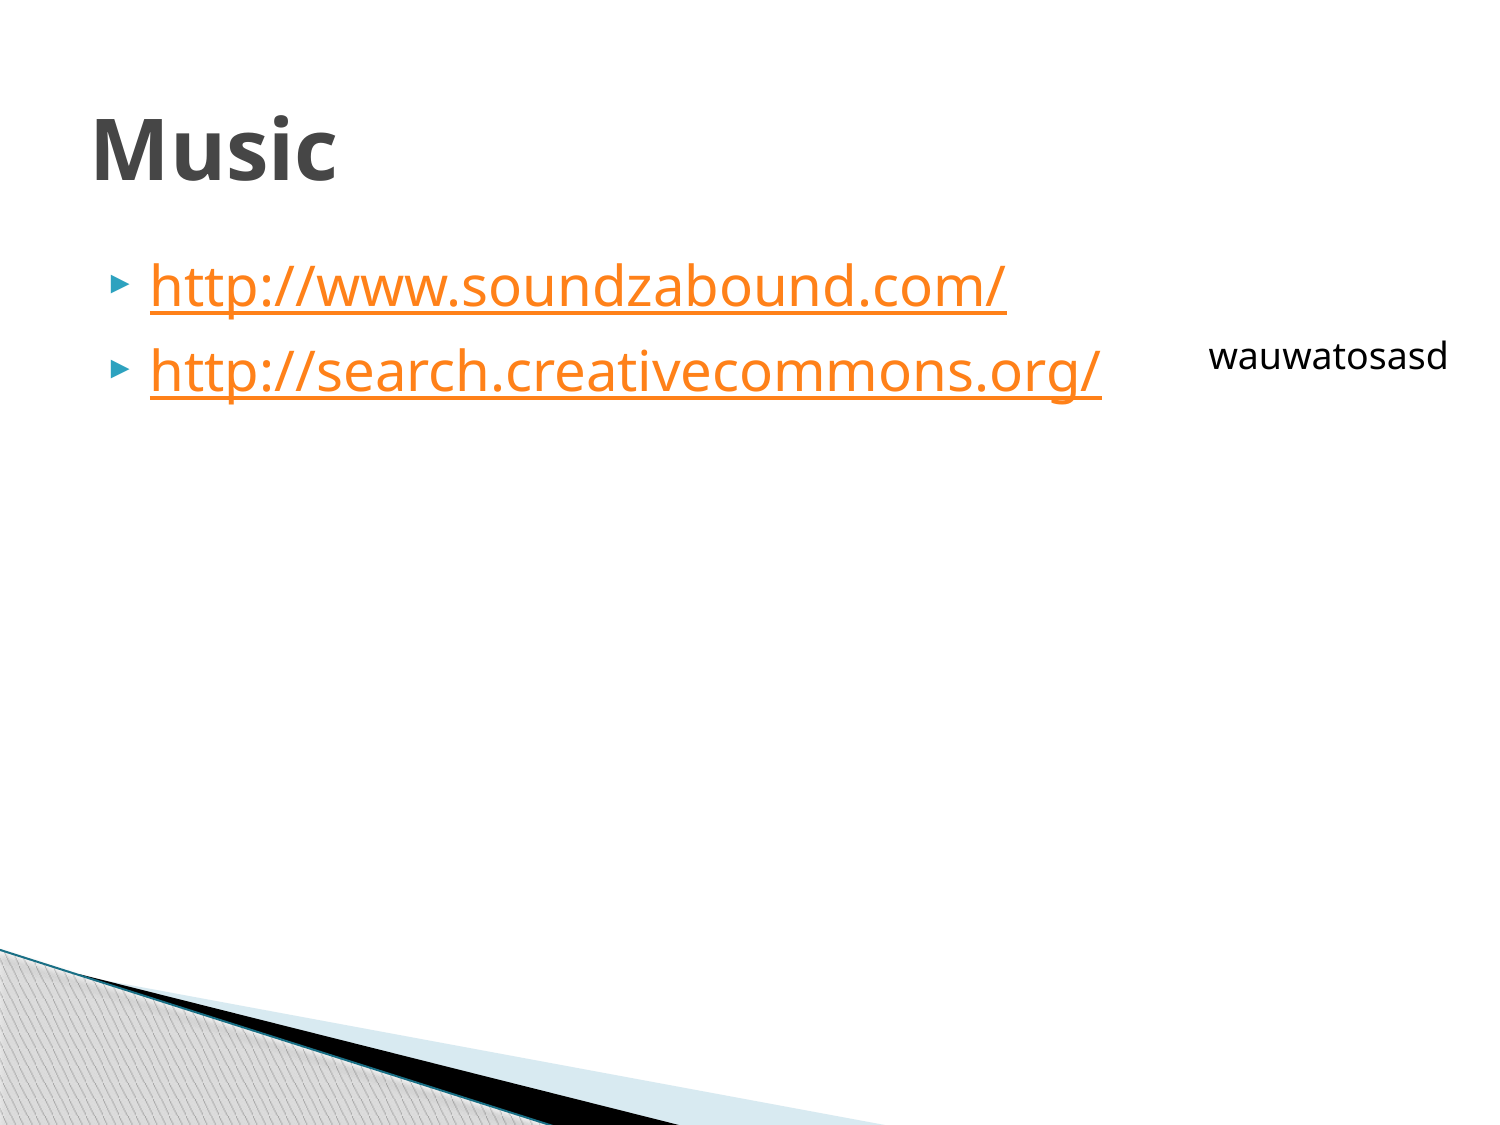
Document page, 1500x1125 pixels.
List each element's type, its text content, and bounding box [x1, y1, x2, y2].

title Music [75, 52, 1263, 240]
text_box wauwatosasd [1193, 324, 1464, 385]
list http://www.soundzabound.com/ http://search.creativecommons.org/ [75, 243, 1425, 986]
